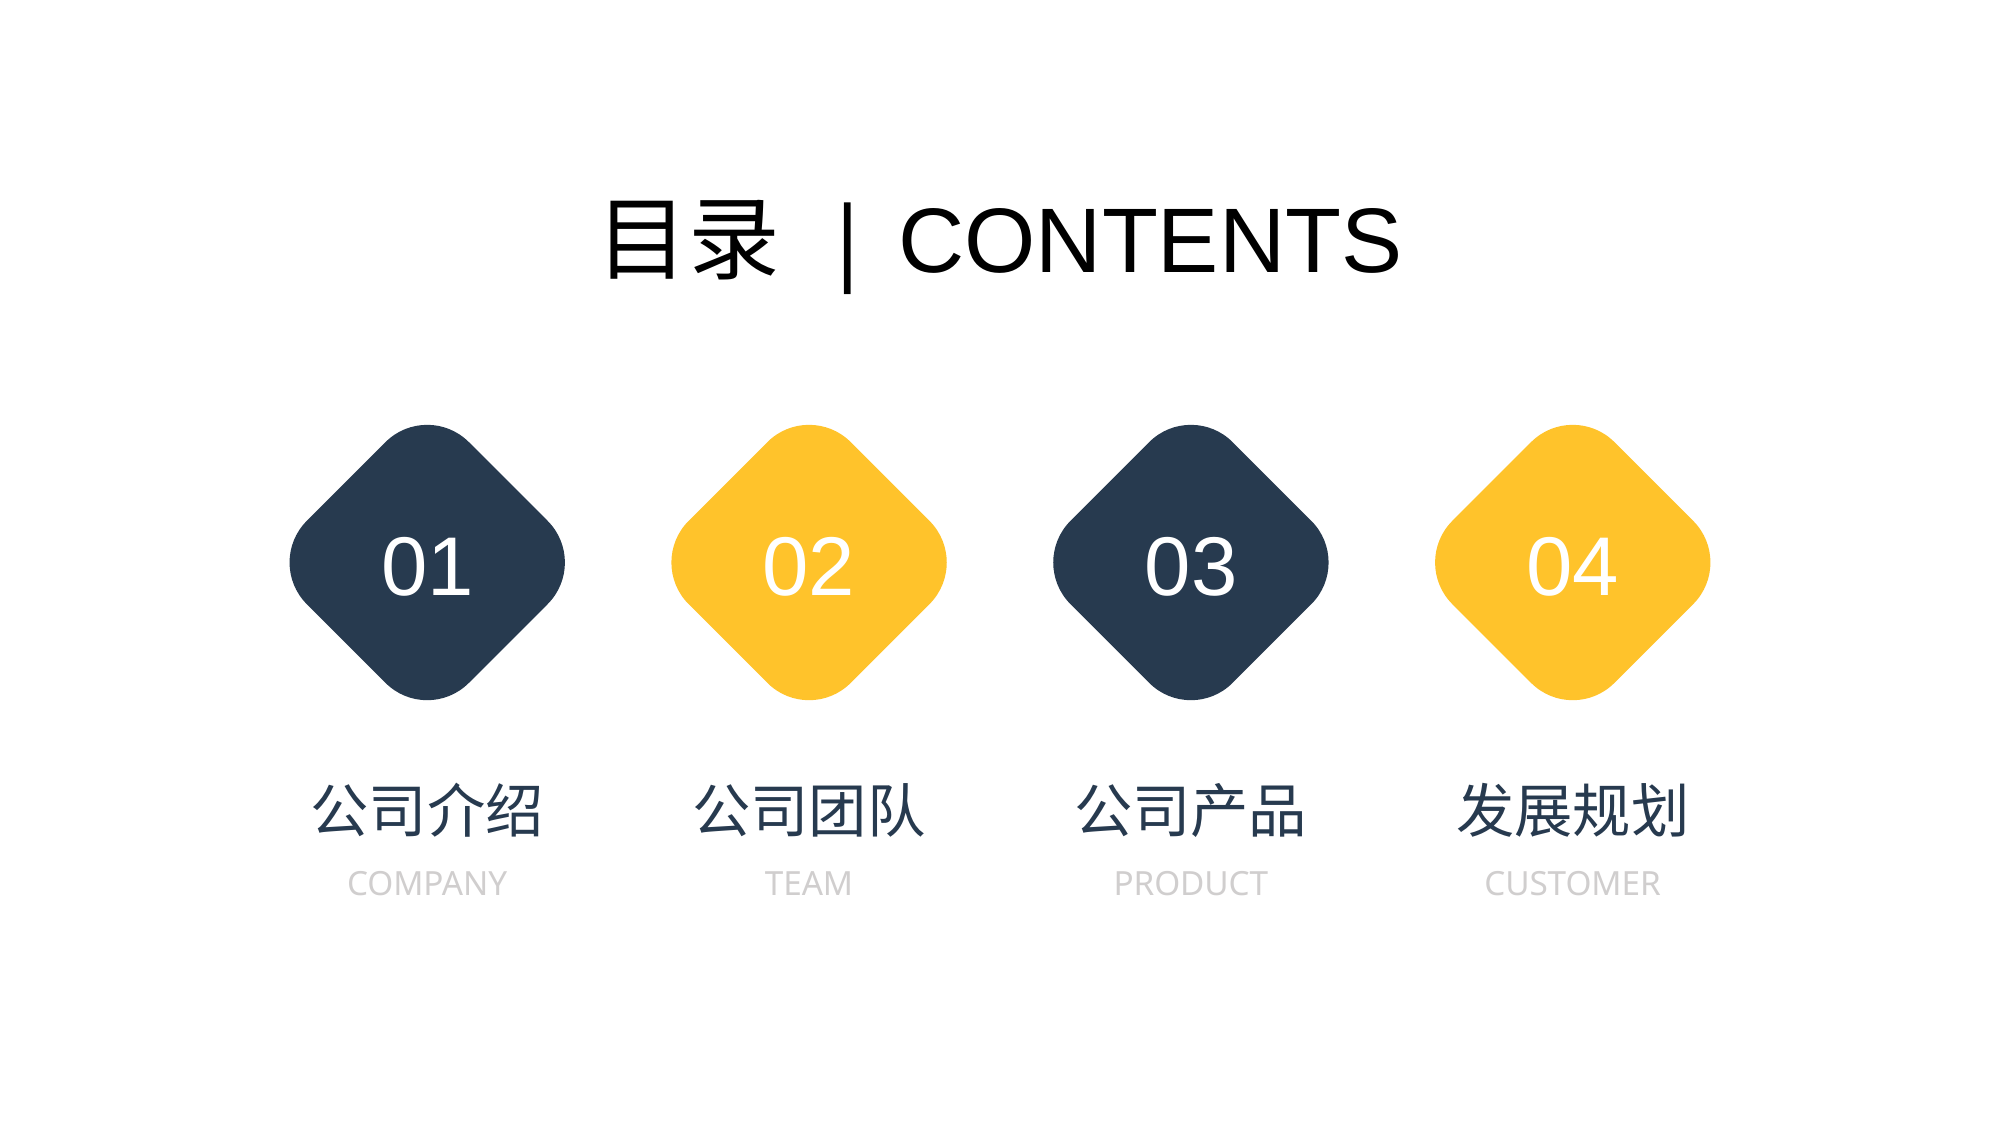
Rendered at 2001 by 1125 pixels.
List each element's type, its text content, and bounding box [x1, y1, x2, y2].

text_box 01 [288, 423, 566, 702]
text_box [1439, 767, 1706, 911]
text_box 目录 | CONTENTS [581, 173, 1418, 298]
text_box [1057, 767, 1324, 911]
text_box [294, 767, 561, 911]
text_box 02 [670, 423, 948, 702]
text_box 04 [1434, 423, 1712, 702]
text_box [676, 767, 943, 911]
text_box 03 [1052, 423, 1330, 702]
